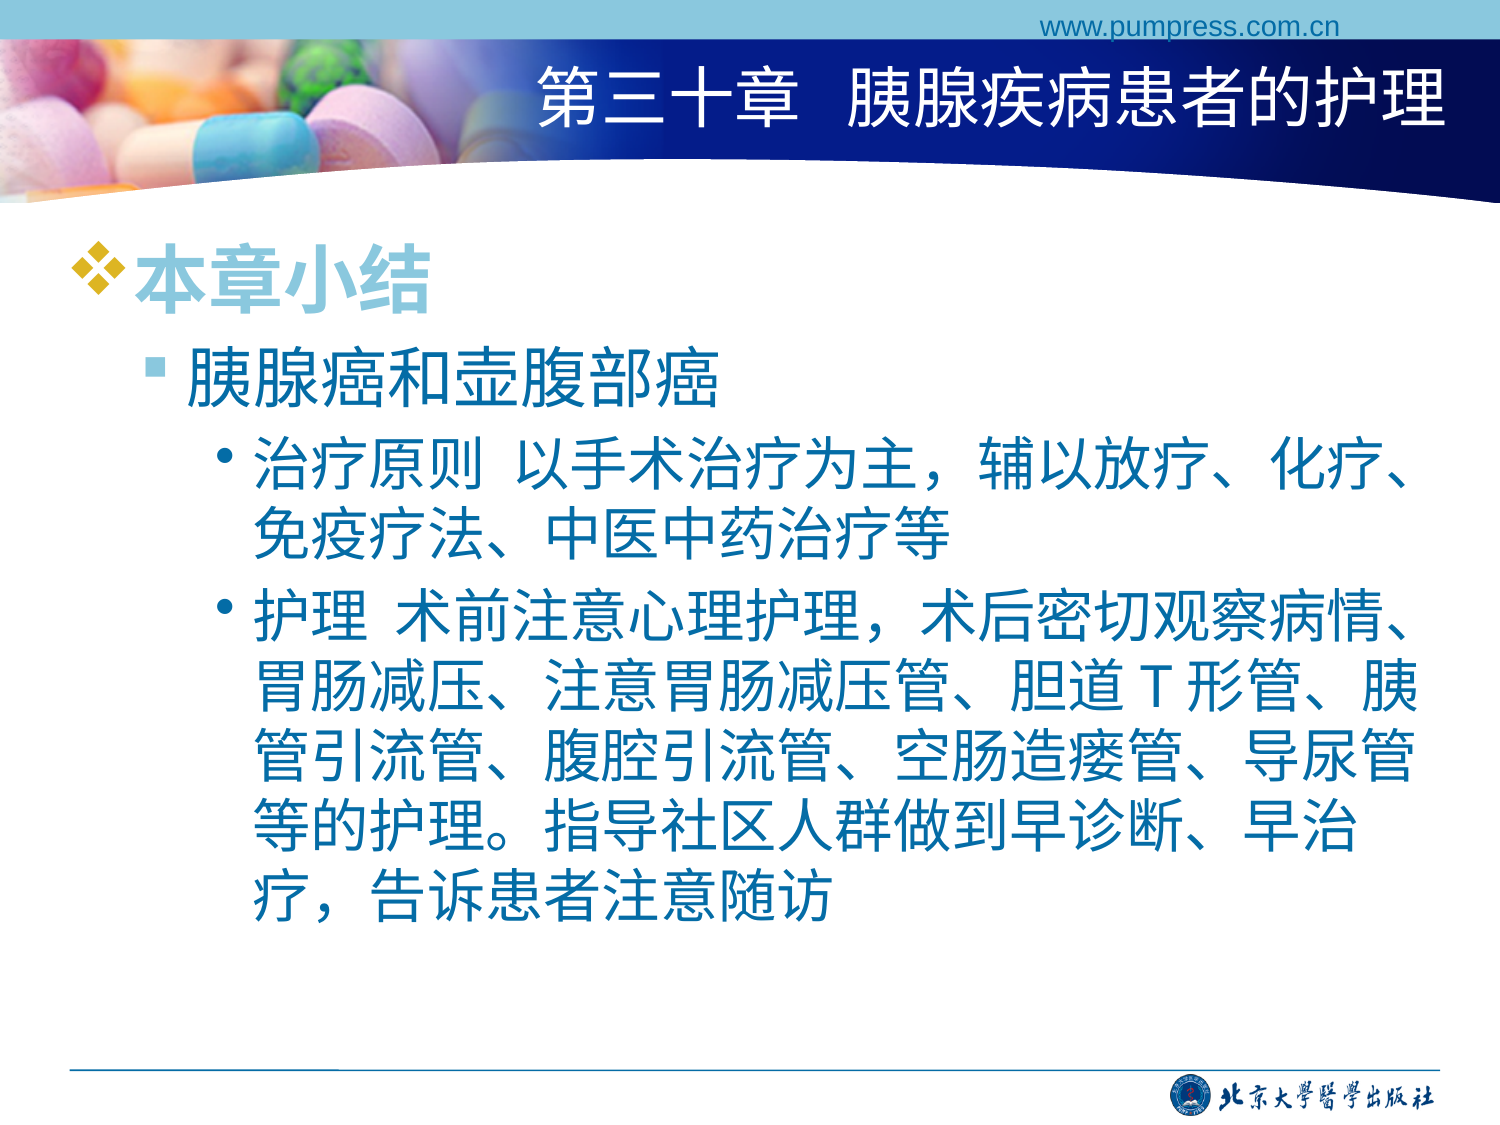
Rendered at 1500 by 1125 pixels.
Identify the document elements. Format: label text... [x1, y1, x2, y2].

picture [0, 40, 1500, 203]
title 第三十章 胰腺疾病患者的护理 [137, 49, 1463, 143]
slide_number www.pumpress.com.cn [1025, 0, 1463, 38]
picture [1170, 1074, 1436, 1118]
list 本章小结 胰腺癌和壶腹部癌 治疗原则 以手术治疗为主，辅以放疗、化疗、免疫疗法、中医中药治疗等 护理 术前注意心理护理，术后密切观察病情、胃肠减压、注意胃肠减压管、胆道T形管、胰管引流管、腹腔引流管、空肠造瘘管、导尿管等的护理。指导社区人群做到早诊断、早治疗，告诉患者注意随访 [49, 224, 1463, 1026]
